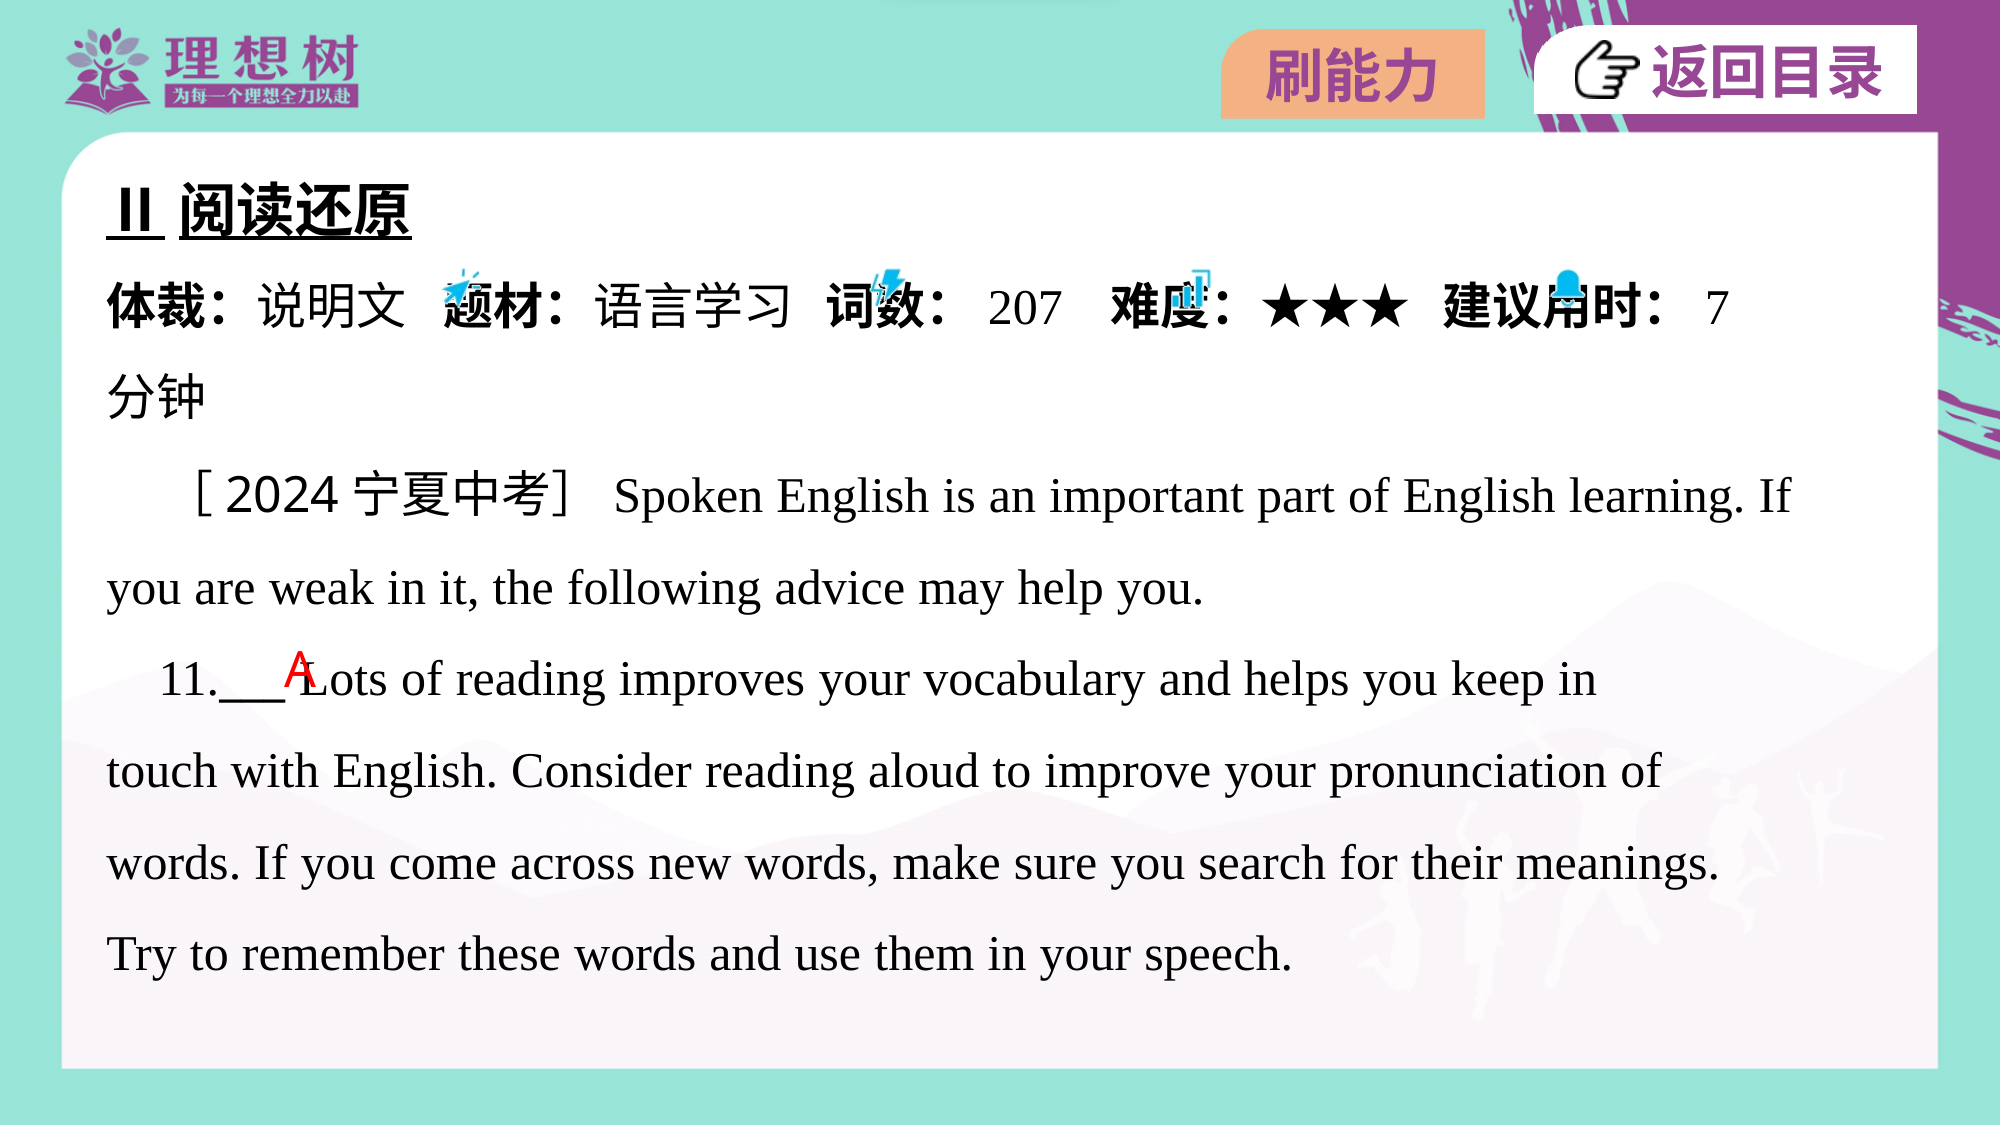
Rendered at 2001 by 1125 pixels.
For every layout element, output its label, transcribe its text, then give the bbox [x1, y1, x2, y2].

text_box 体裁：说明文 题材：语言学习 词数：207 难度：★★★ 建议用时：7 分钟 [106, 242, 1894, 426]
picture [0, 0, 2000, 1125]
text_box Ⅱ阅读还原 [106, 140, 1895, 305]
text_box ［2024宁夏中考］Spoken English is an important part of English learning. If you are weak in it, the following advice may help you. 11.___ Lots of reading improves your vocabulary and helps you keep in touch with English. Consider reading aloud to improve your pronunciation of words. If you come across new words, make sure you search for their meanings. Try to remember these words and use them in your speech. [106, 430, 1895, 981]
text_box A [269, 609, 331, 697]
